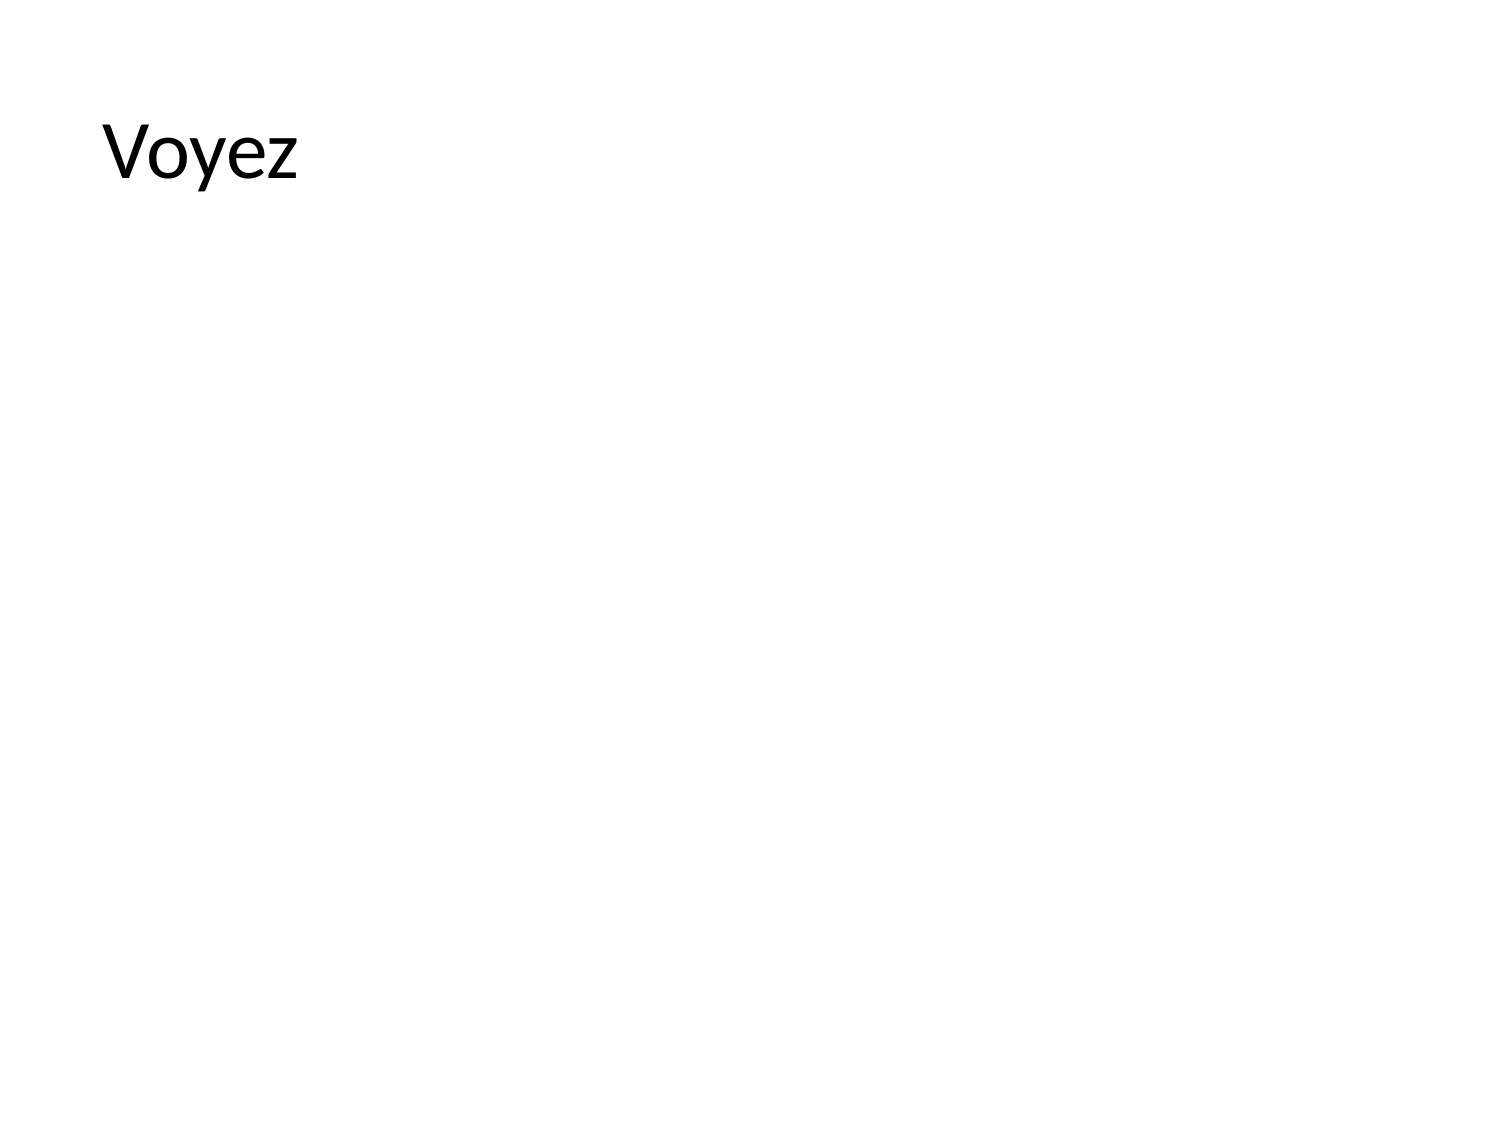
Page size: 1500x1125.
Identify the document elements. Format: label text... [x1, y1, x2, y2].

text_box Voyez [87, 87, 1325, 303]
